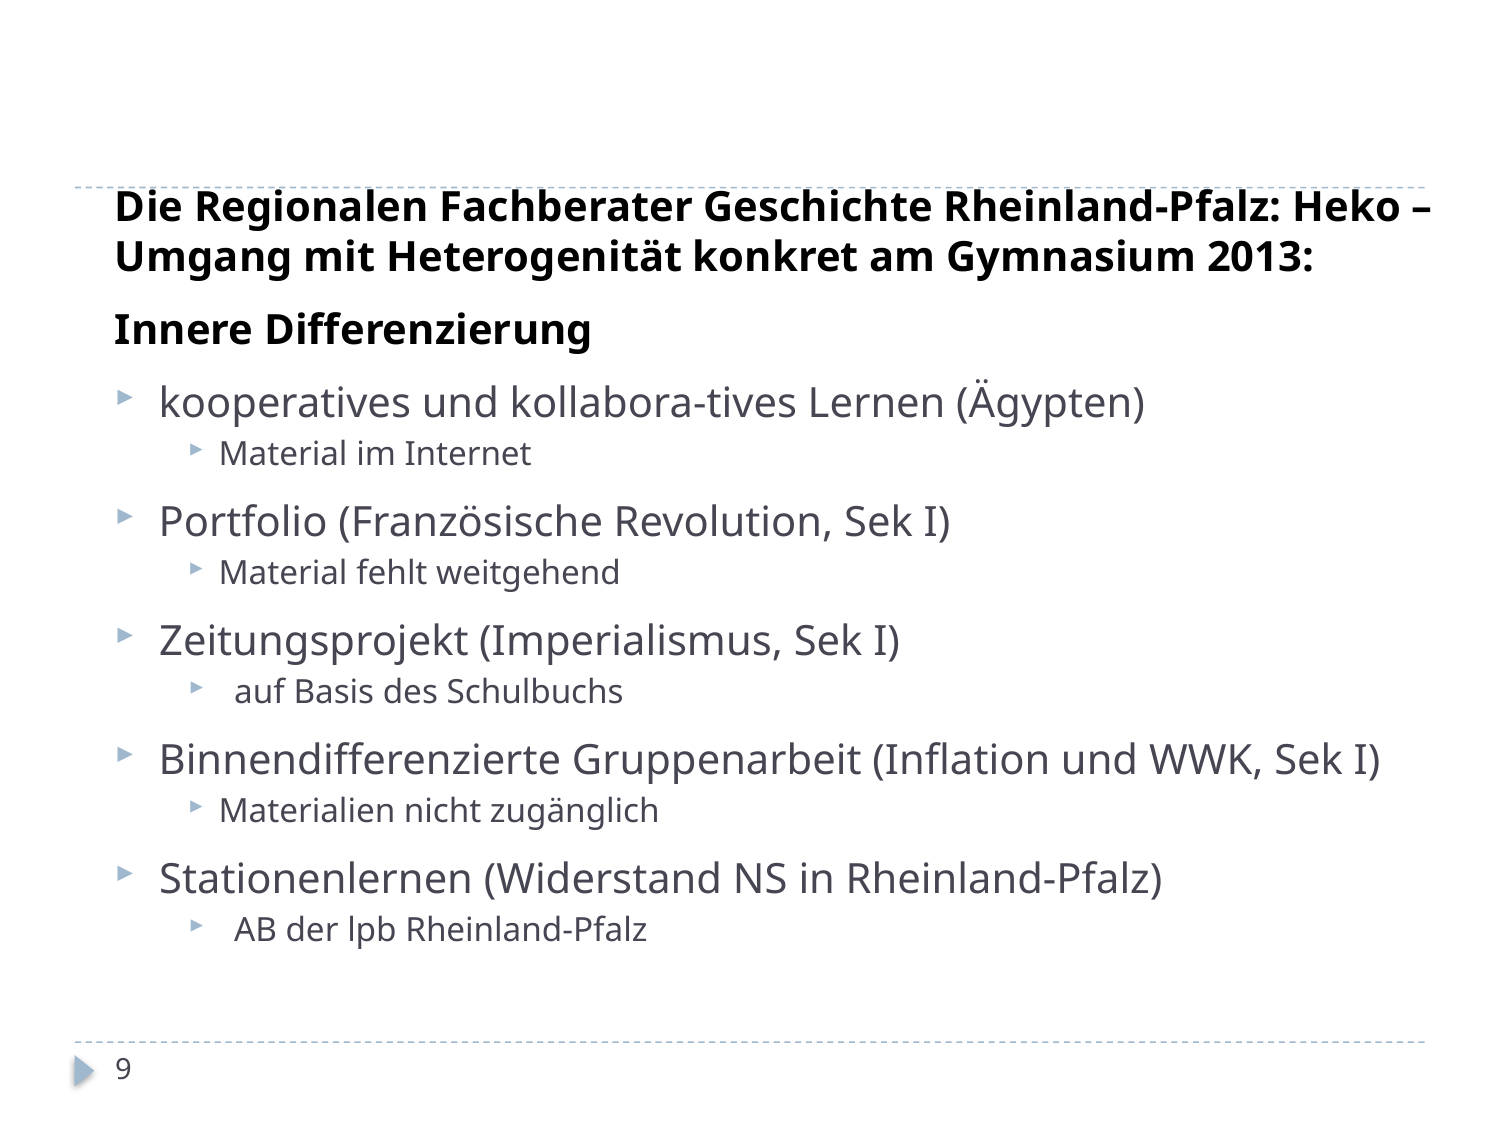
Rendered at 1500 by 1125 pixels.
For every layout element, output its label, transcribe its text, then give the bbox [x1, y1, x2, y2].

text_box Die Regionalen Fachberater Geschichte Rheinland-Pfalz: Heko – Umgang mit Heterogenität konkret am Gymnasium 2013: Innere Differenzierung kooperatives und kollabora-tives Lernen (Ägypten) Material im Internet Portfolio (Französische Revolution, Sek I) Material fehlt weitgehend Zeitungsprojekt (Imperialismus, Sek I) auf Basis des Schulbuchs Binnendifferenzierte Gruppenarbeit (Inflation und WWK, Sek I) Materialien nicht zugänglich Stationenlernen (Widerstand NS in Rheinland-Pfalz) AB der lpb Rheinland-Pfalz [100, 172, 1500, 1000]
slide_number 9 [100, 1042, 426, 1103]
